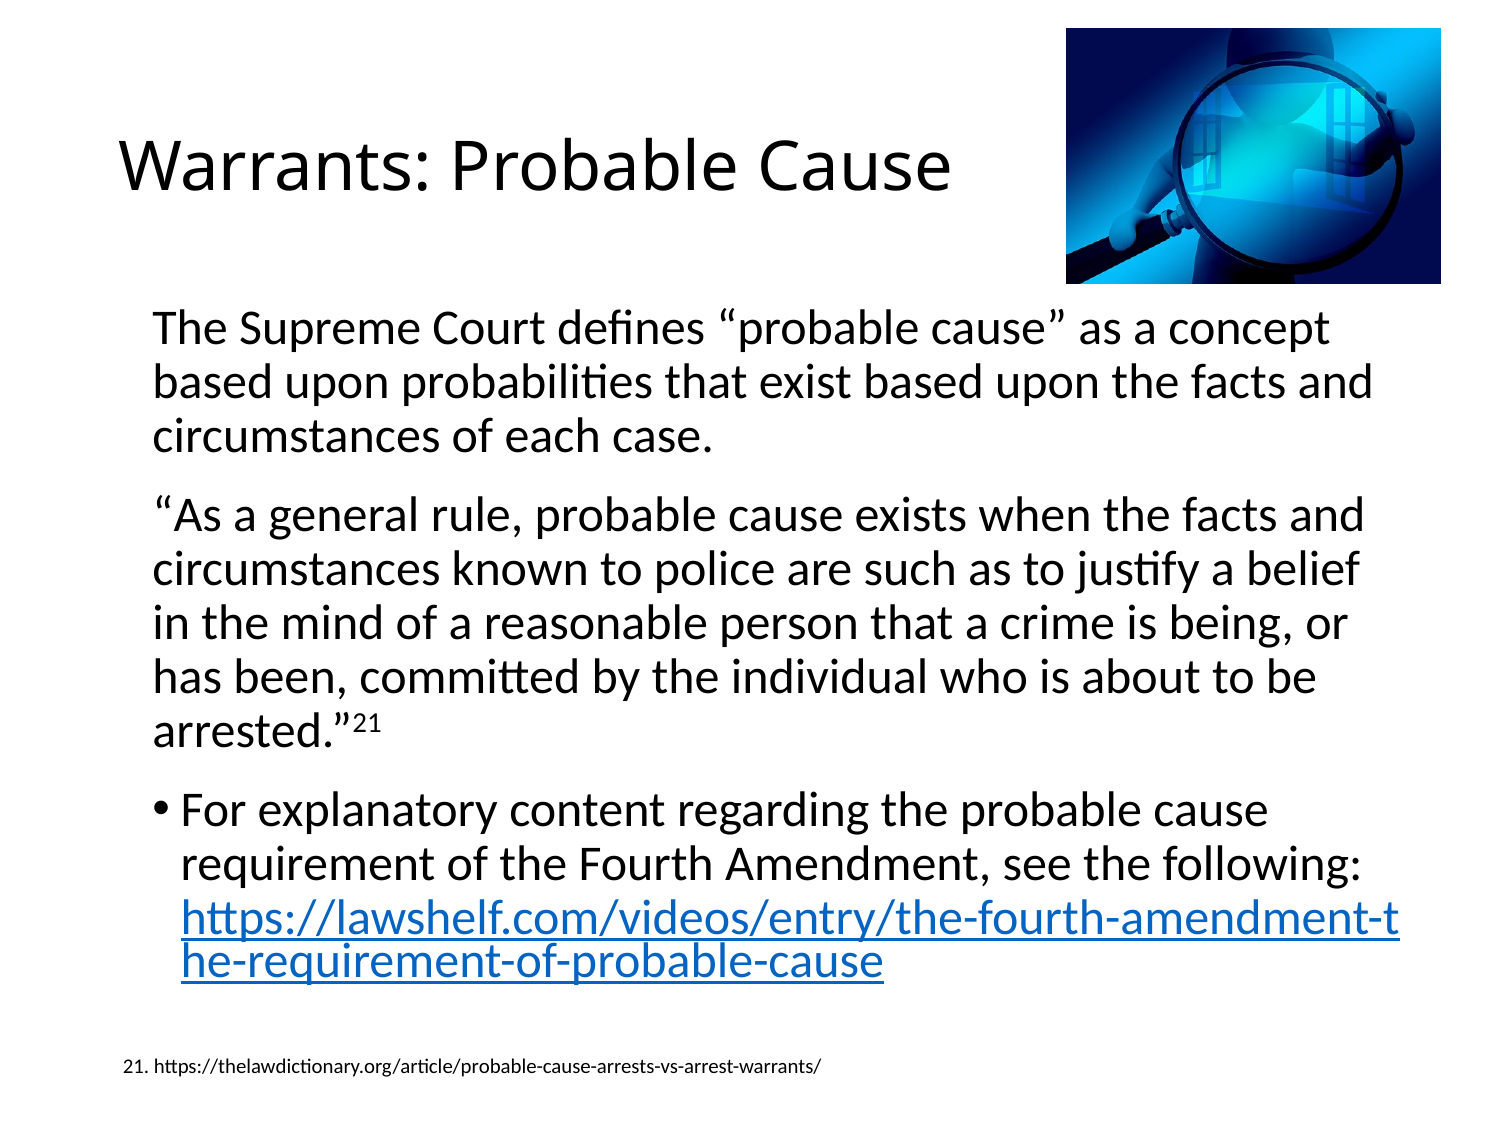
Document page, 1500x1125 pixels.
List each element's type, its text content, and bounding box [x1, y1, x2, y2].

picture [1352, 88, 1364, 121]
list The Supreme Court defines “probable cause” as a concept based upon probabilities that exist based upon the facts and circumstances of each case. “As a general rule, probable cause exists when the facts and circumstances known to police are such as to justify a belief in the mind of a reasonable person that a crime is being, or has been, committed by the individual who is about to be arrested.”21 For explanatory content regarding the probable cause requirement of the Fourth Amendment, see the following: https://lawshelf.com/videos/entry/the-fourth-amendment-the-requirement-of-probable-cause [81, 293, 1419, 1034]
picture [1208, 157, 1215, 182]
picture [1066, 28, 1441, 284]
picture [1195, 83, 1328, 198]
picture [1194, 161, 1202, 185]
picture [1334, 89, 1344, 121]
picture [1335, 126, 1344, 137]
title Warrants: Probable Cause [102, 59, 1066, 278]
text_box 21. https://thelawdictionary.org/article/probable-cause-arrests-vs-arrest-warrants/ [108, 1044, 1427, 1085]
